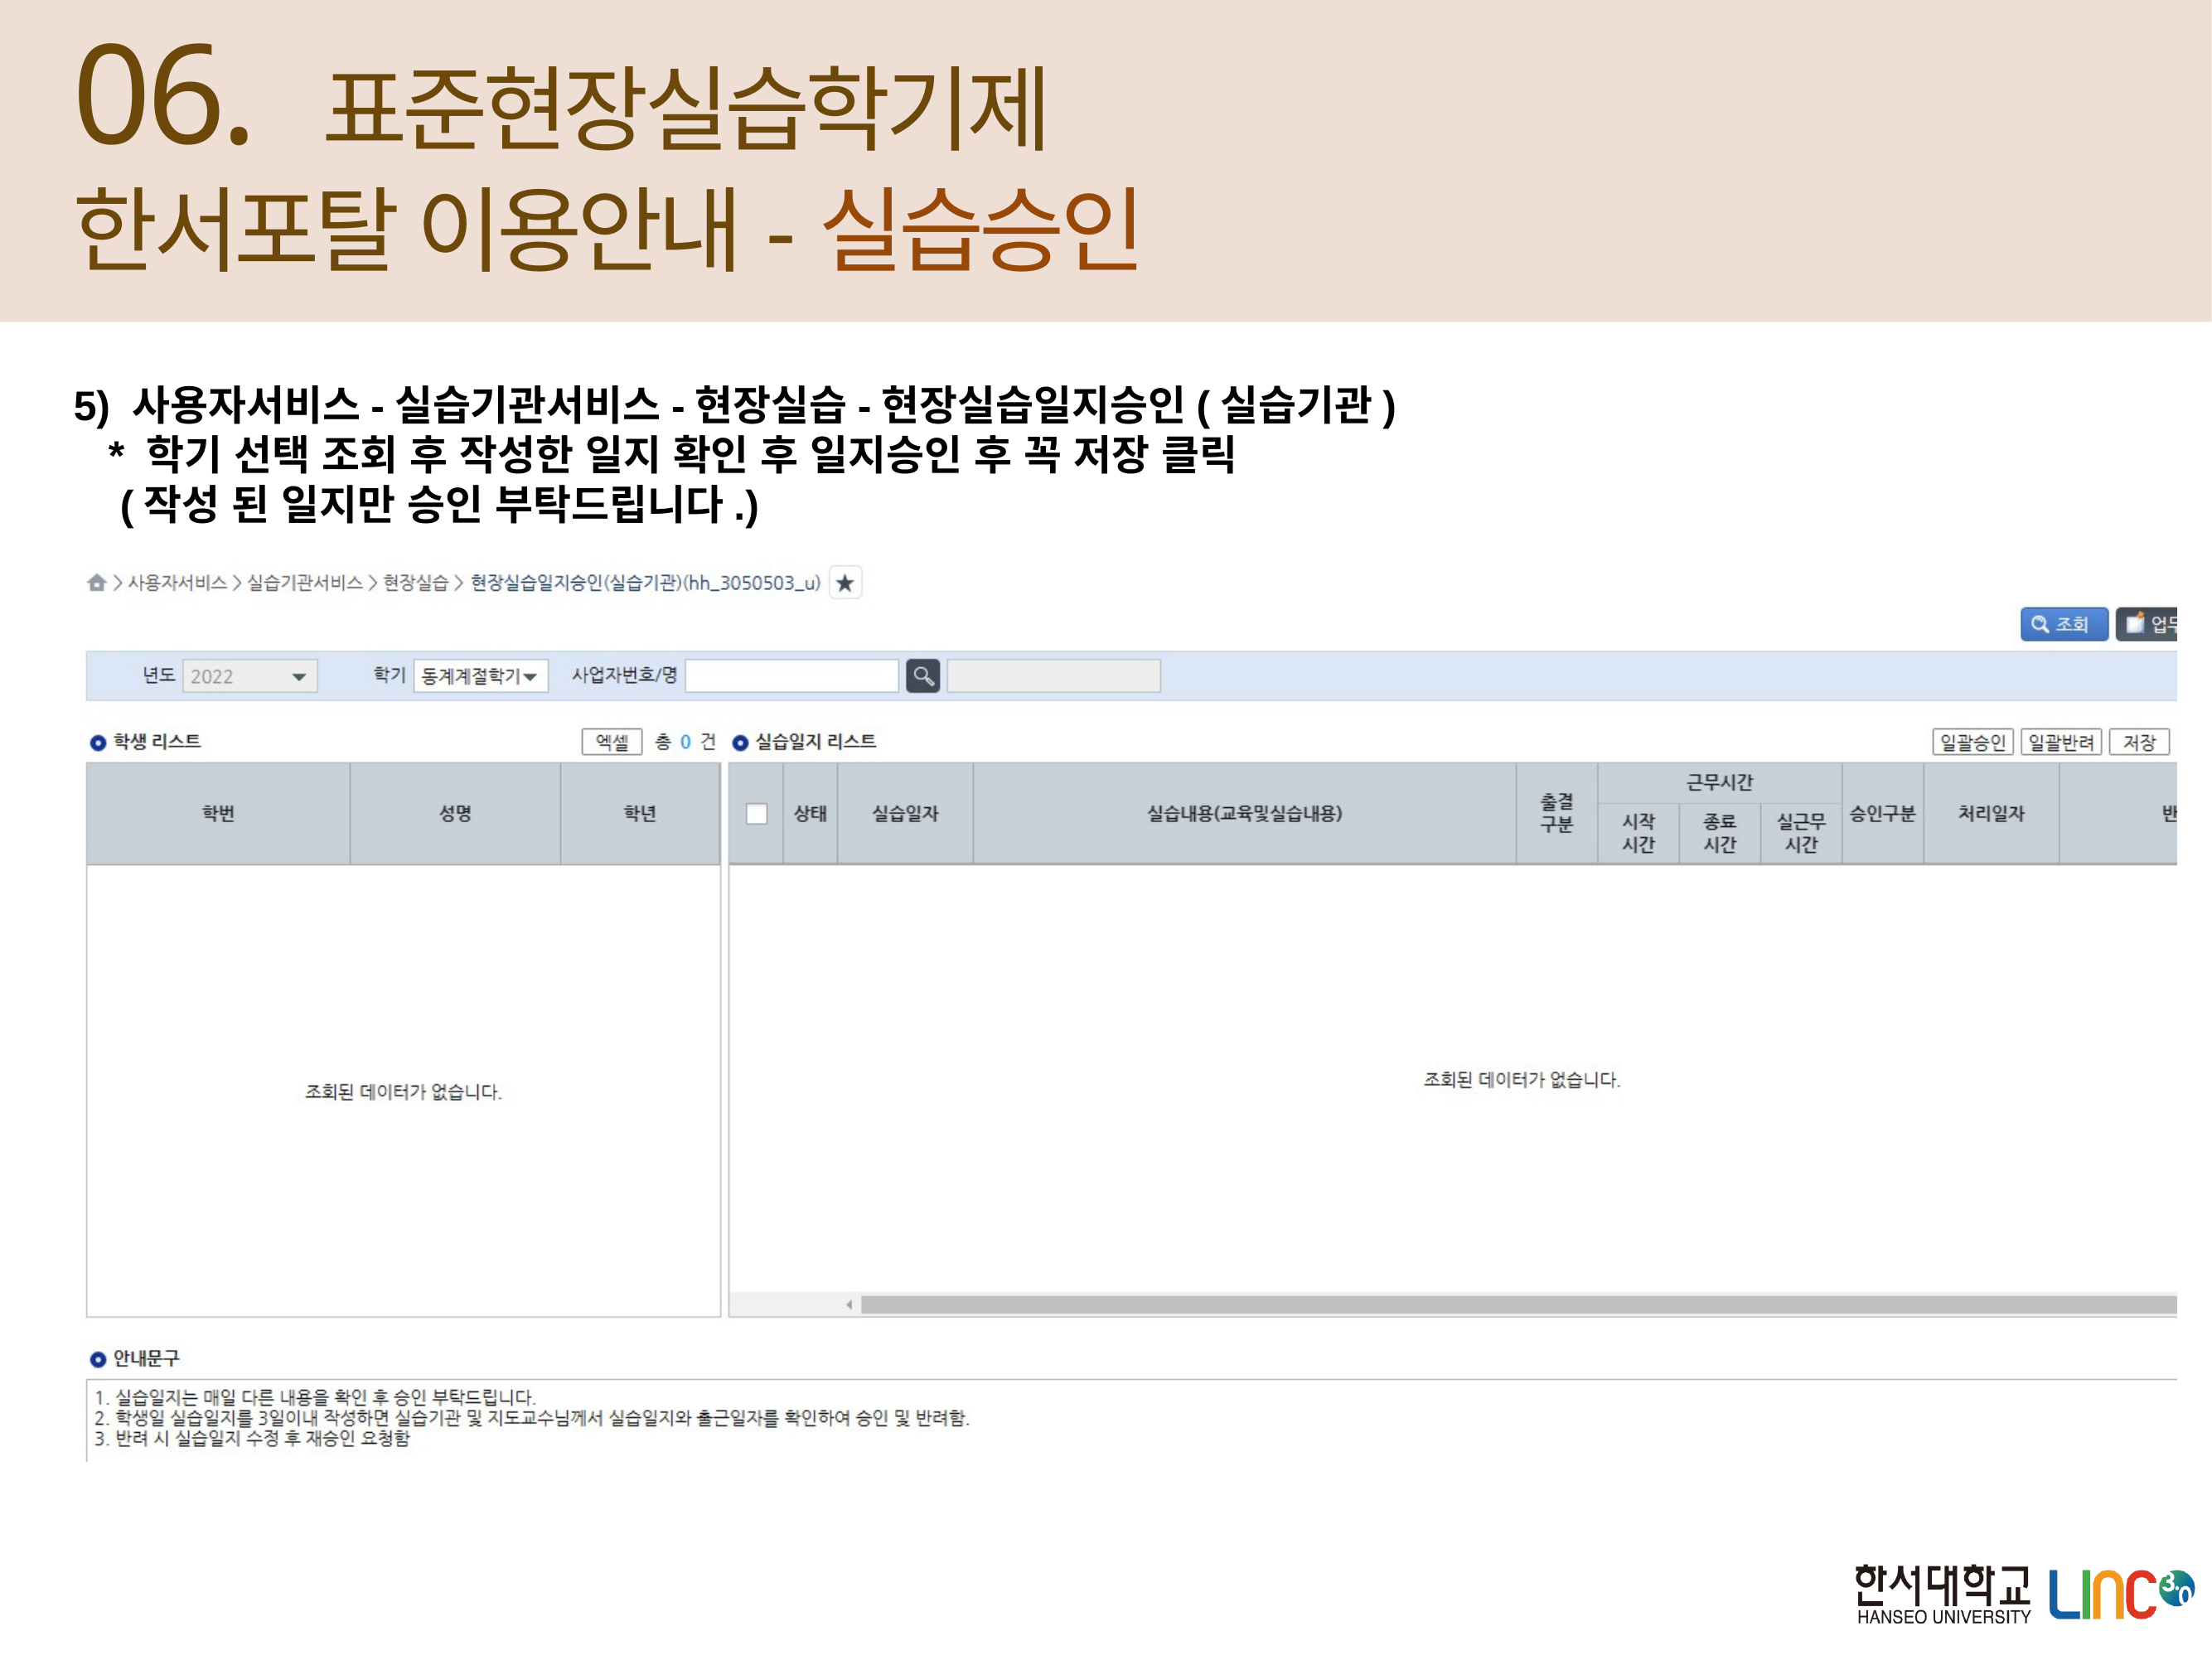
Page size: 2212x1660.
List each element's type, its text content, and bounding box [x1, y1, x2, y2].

text_box 06. 표준현장실습학기제 한서포탈 이용안내-실습승인 [61, 0, 1396, 290]
text_box 5) 사용자서비스-실습기관서비스-현장실습-현장실습일지승인(실습기관) * 학기 선택 조회 후 작성한 일지 확인 후 일지승인 후 꼭 저장 클릭 (작성 된 일지만 승인 부탁드립니다.) [61, 323, 1925, 535]
picture [1845, 1547, 2205, 1638]
text_box [0, 0, 2212, 324]
picture [80, 563, 2177, 1462]
